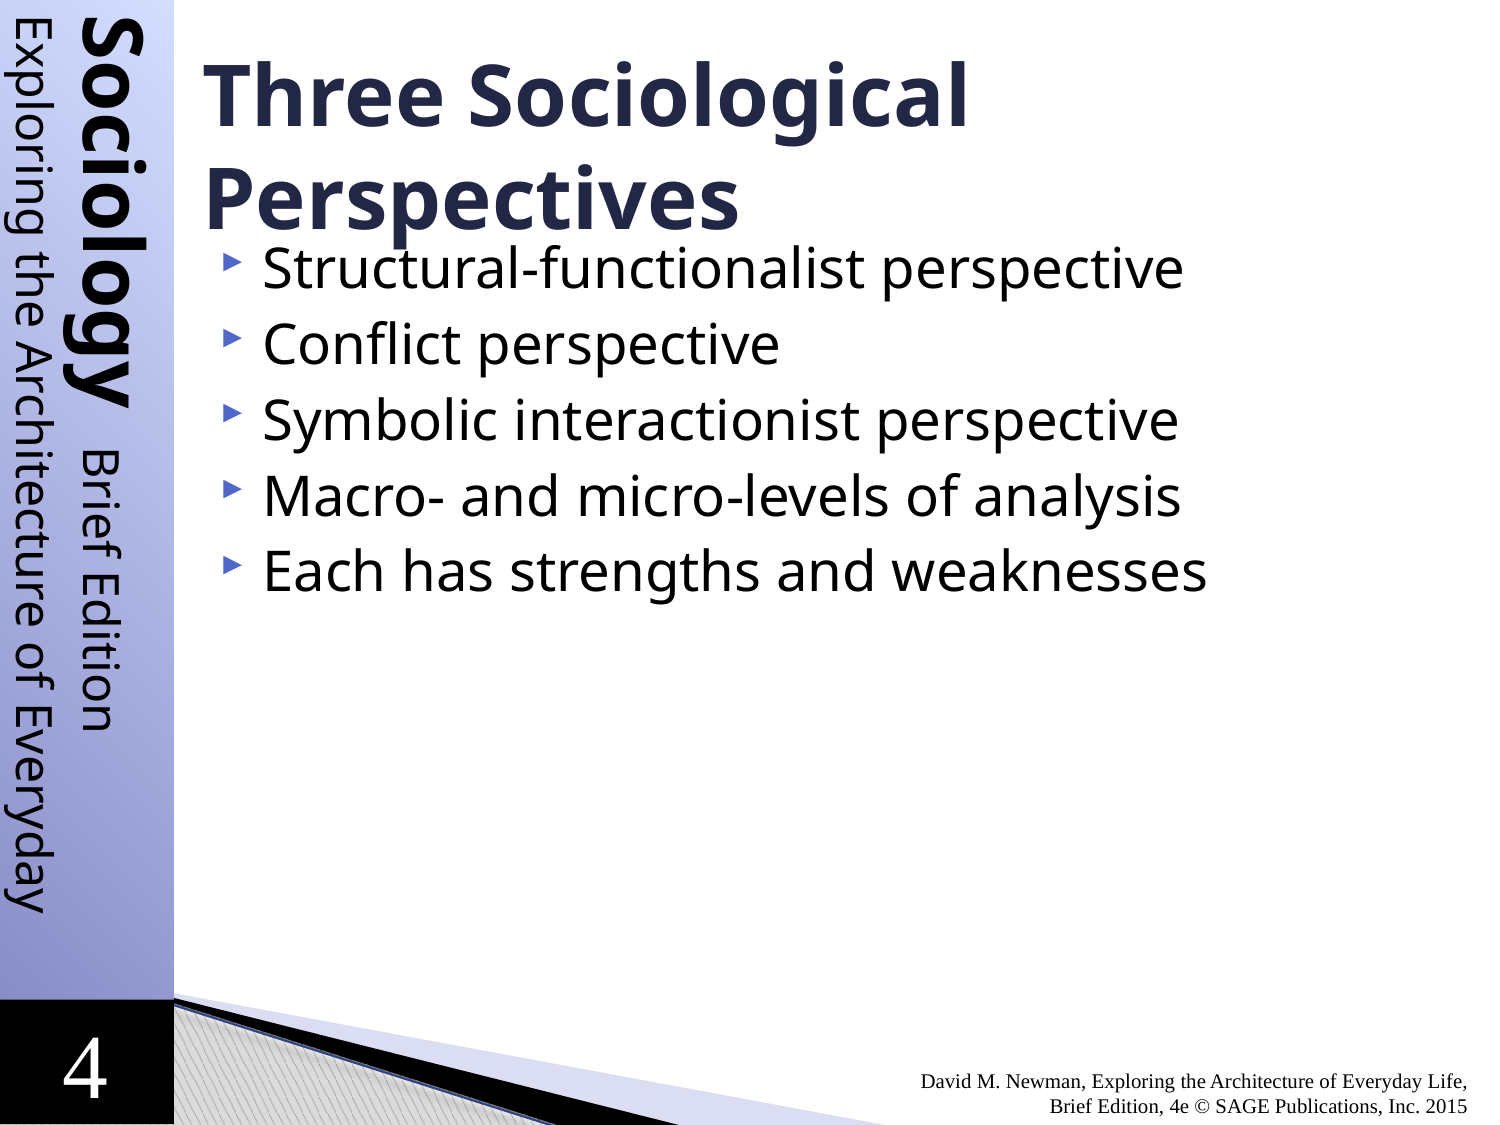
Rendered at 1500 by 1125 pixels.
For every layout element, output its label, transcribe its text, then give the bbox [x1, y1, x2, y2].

footer David M. Newman, Exploring the Architecture of Everyday Life, Brief Edition, 4e © SAGE Publications, Inc. 2015 [875, 1065, 1483, 1125]
picture [174, 1003, 558, 1125]
list Structural-functionalist perspective Conflict perspective Symbolic interactionist perspective Macro- and micro-levels of analysis Each has strengths and weaknesses [187, 238, 1363, 943]
title Three Sociological Perspectives [187, 50, 1500, 238]
